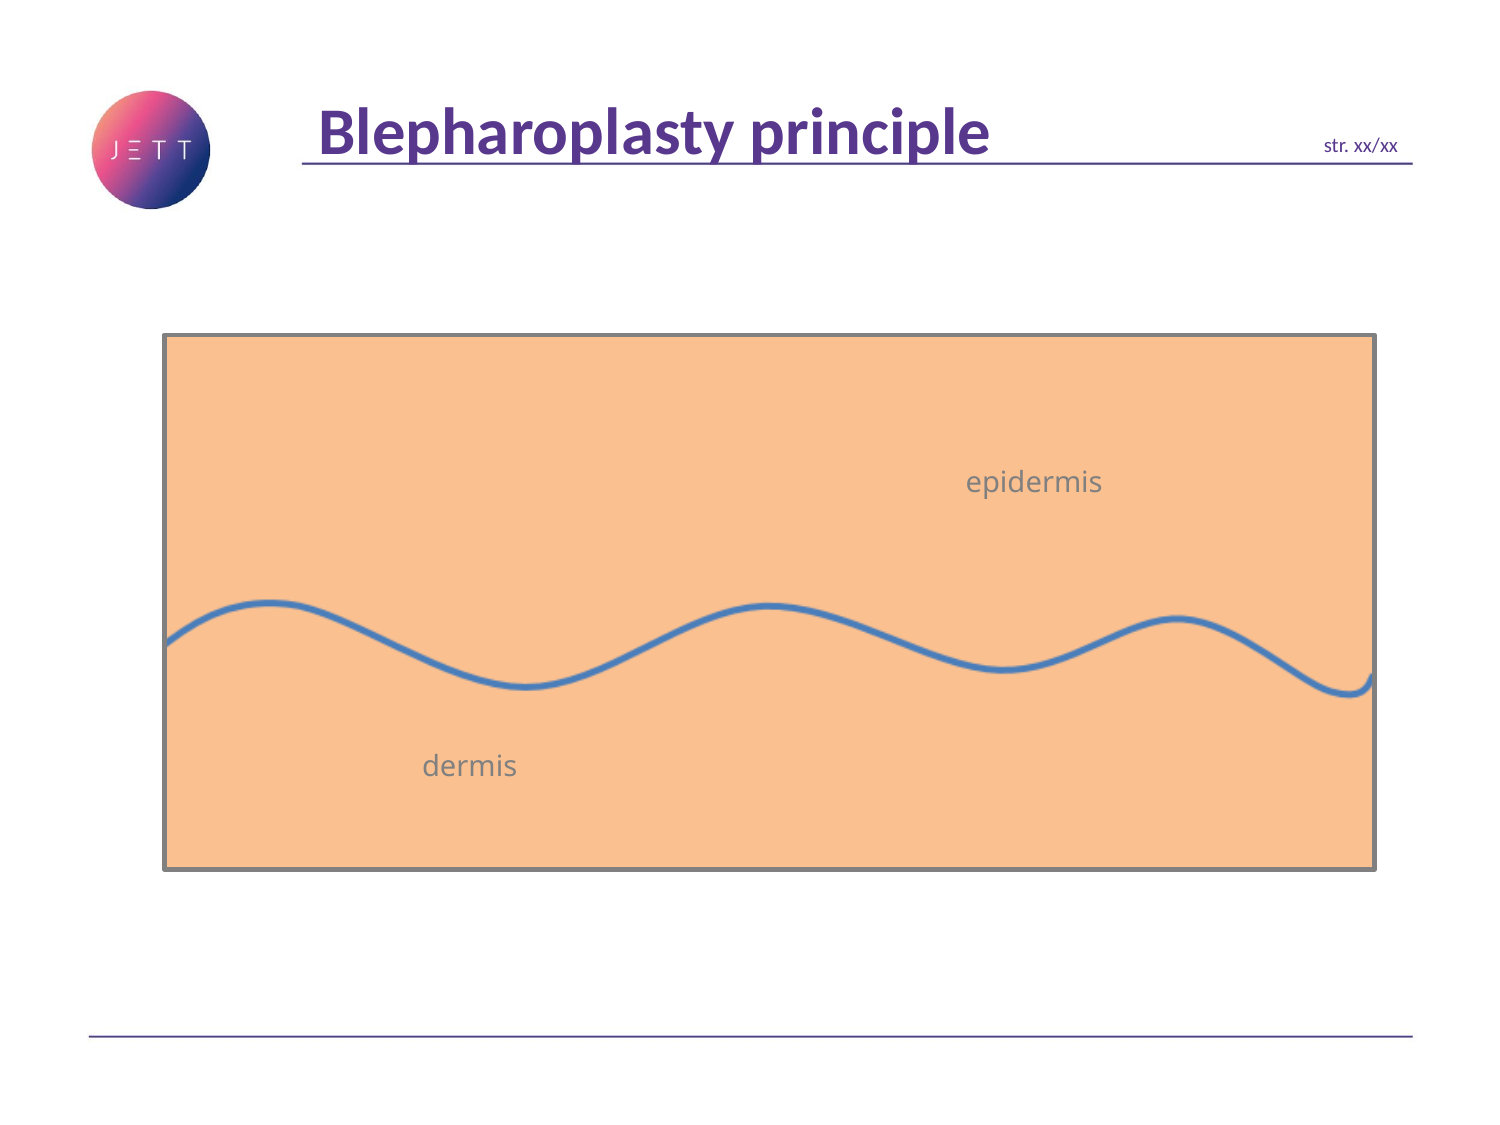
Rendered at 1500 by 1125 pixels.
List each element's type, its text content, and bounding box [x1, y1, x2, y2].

picture [0, 0, 1500, 1125]
text_box Blepharoplasty principle [303, 95, 1373, 160]
text_box str. xx/xx [1304, 127, 1413, 160]
